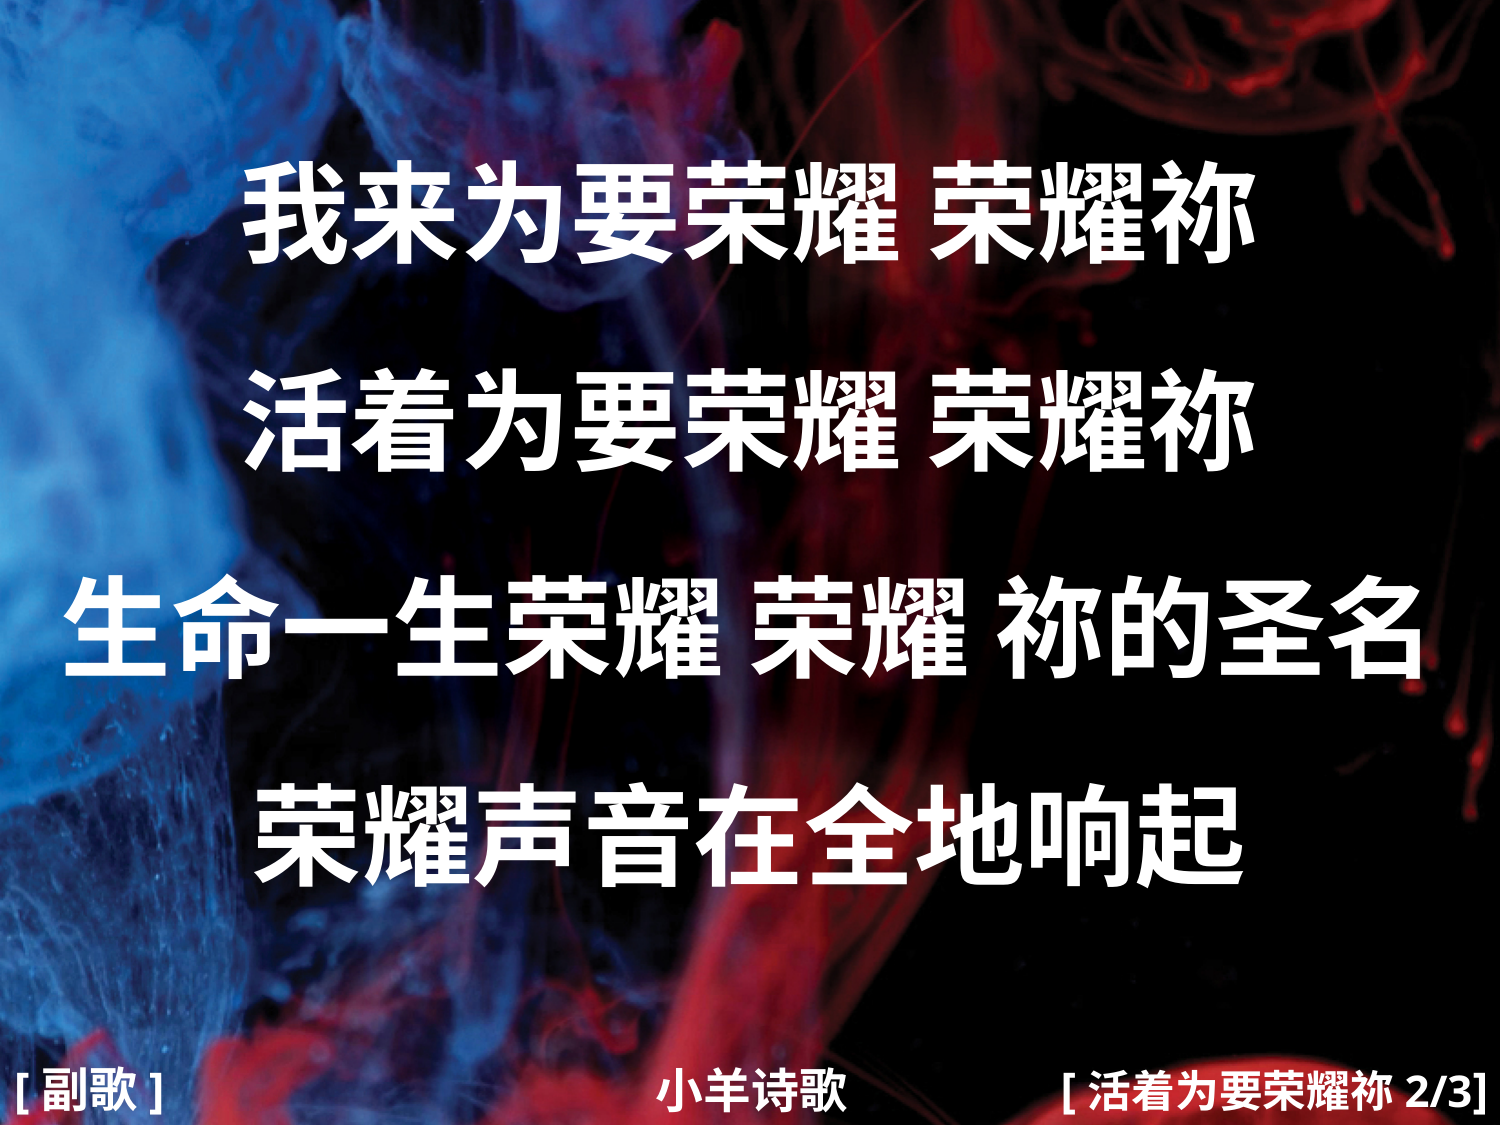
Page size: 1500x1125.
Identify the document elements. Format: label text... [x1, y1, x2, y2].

text_box [活着为要荣耀祢2/3] [205, 1052, 1500, 1125]
picture [0, 0, 1500, 1052]
text_box 我来为要荣耀 荣耀祢 活着为要荣耀 荣耀祢 生命一生荣耀 荣耀 祢的圣名 荣耀声音在全地响起 [0, 137, 1499, 931]
text_box [副歌] [0, 1052, 205, 1125]
